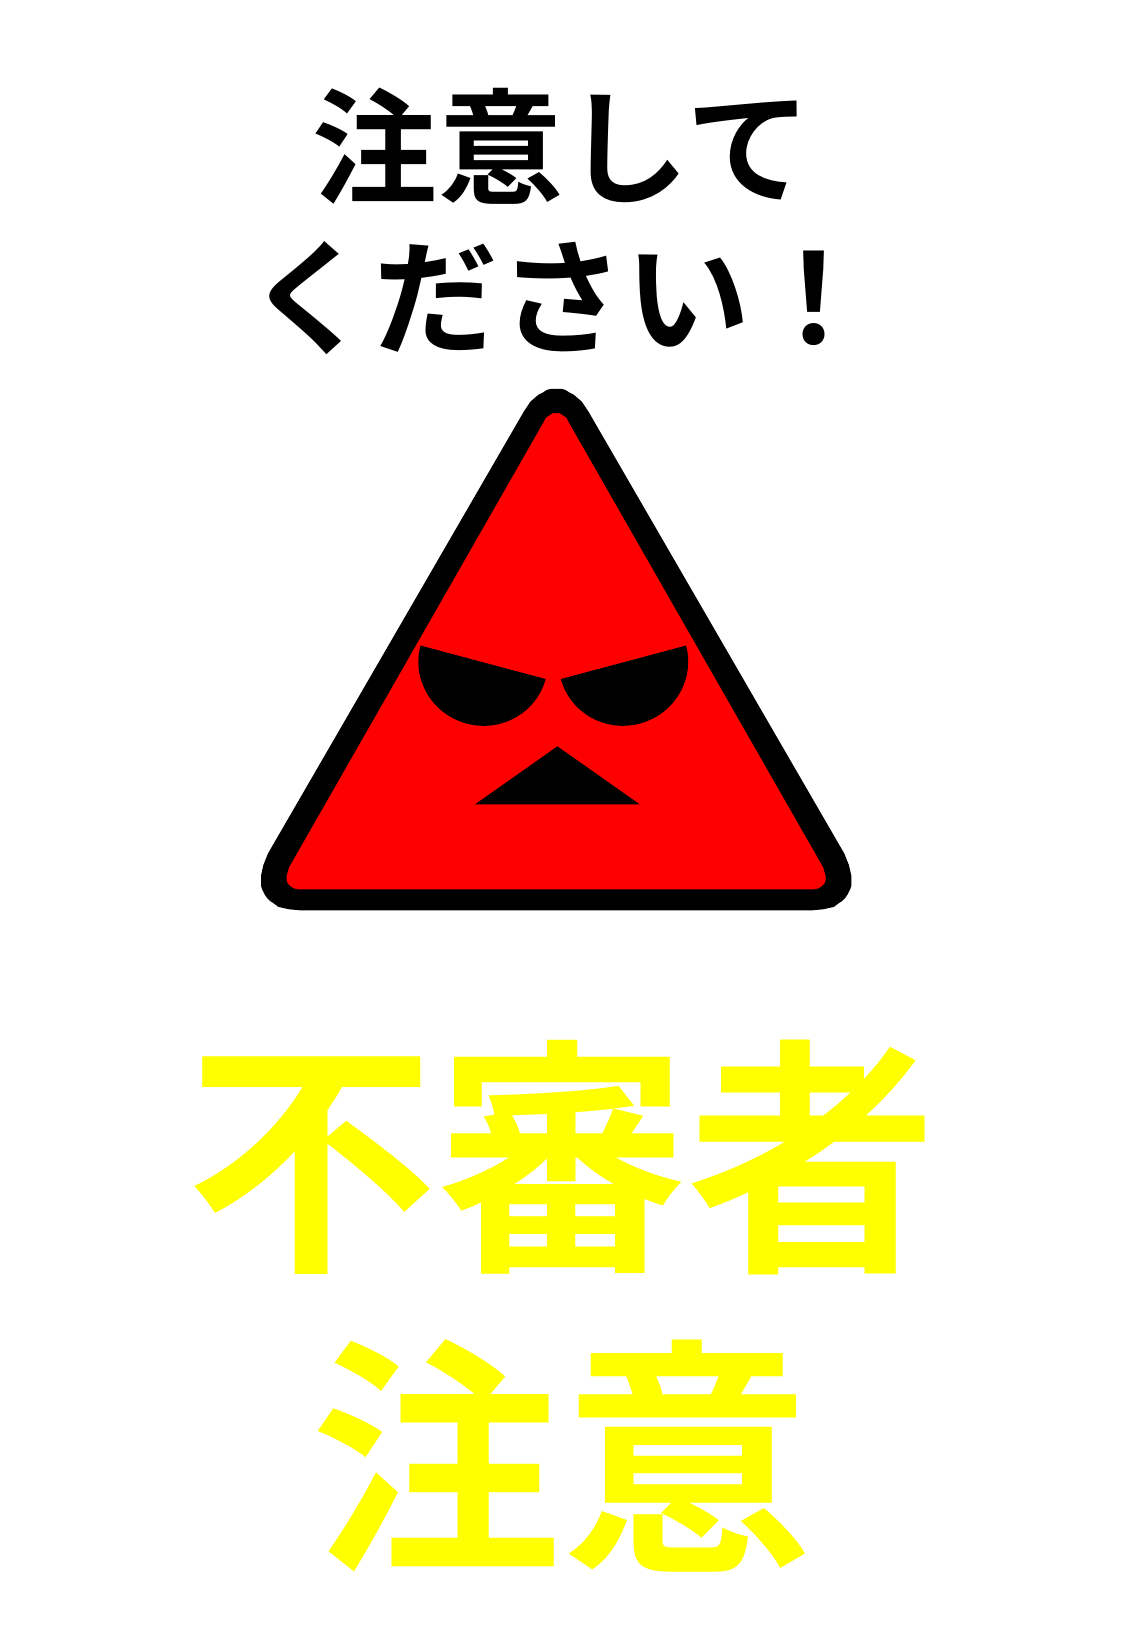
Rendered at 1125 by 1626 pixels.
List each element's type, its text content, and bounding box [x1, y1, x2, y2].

text_box 注意して ください！ [0, 62, 1125, 377]
text_box 不審者 注意 [0, 995, 1125, 1610]
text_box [260, 388, 852, 911]
